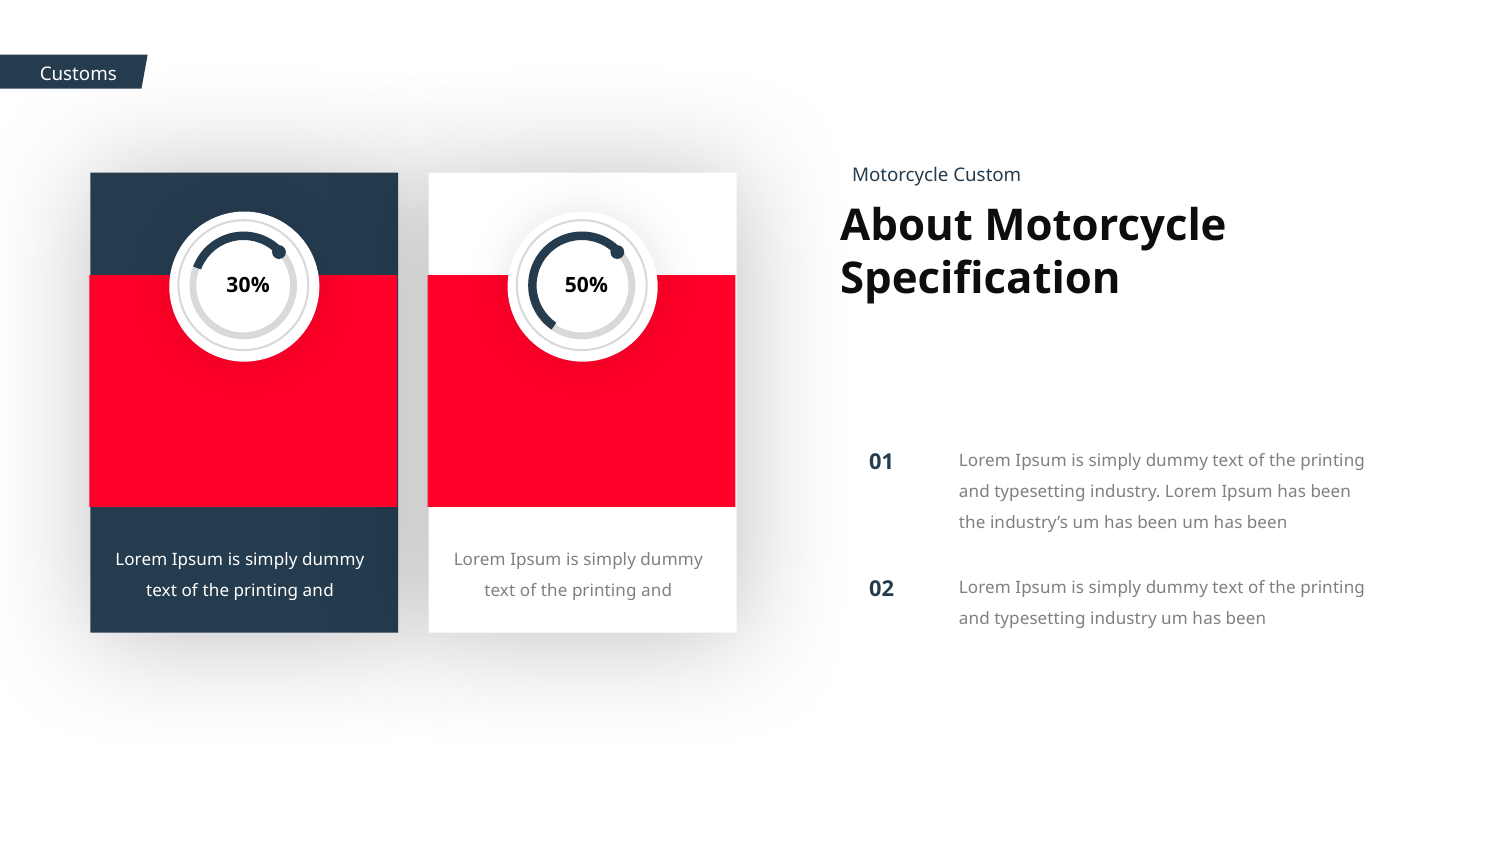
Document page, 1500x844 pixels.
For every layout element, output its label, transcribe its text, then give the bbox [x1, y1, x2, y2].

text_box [0, 54, 264, 93]
text_box About Motorcycle Specification [825, 189, 1398, 310]
text_box Lorem Ipsum is simply dummy text of the printing and [434, 530, 723, 607]
text_box Lorem Ipsum is simply dummy text of the printing and [96, 530, 385, 607]
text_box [169, 211, 320, 362]
text_box Motorcycle Custom [837, 155, 1216, 189]
text_box 01 [854, 434, 944, 481]
text_box Lorem Ipsum is simply dummy text of the printing and typesetting industry um has been [944, 558, 1398, 636]
text_box 02 [854, 561, 944, 609]
picture [427, 275, 736, 507]
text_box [507, 211, 658, 362]
text_box Lorem Ipsum is simply dummy text of the printing and typesetting industry. Lorem Ipsum has been the industry’s um has been um has been [944, 431, 1398, 540]
picture [89, 275, 398, 507]
